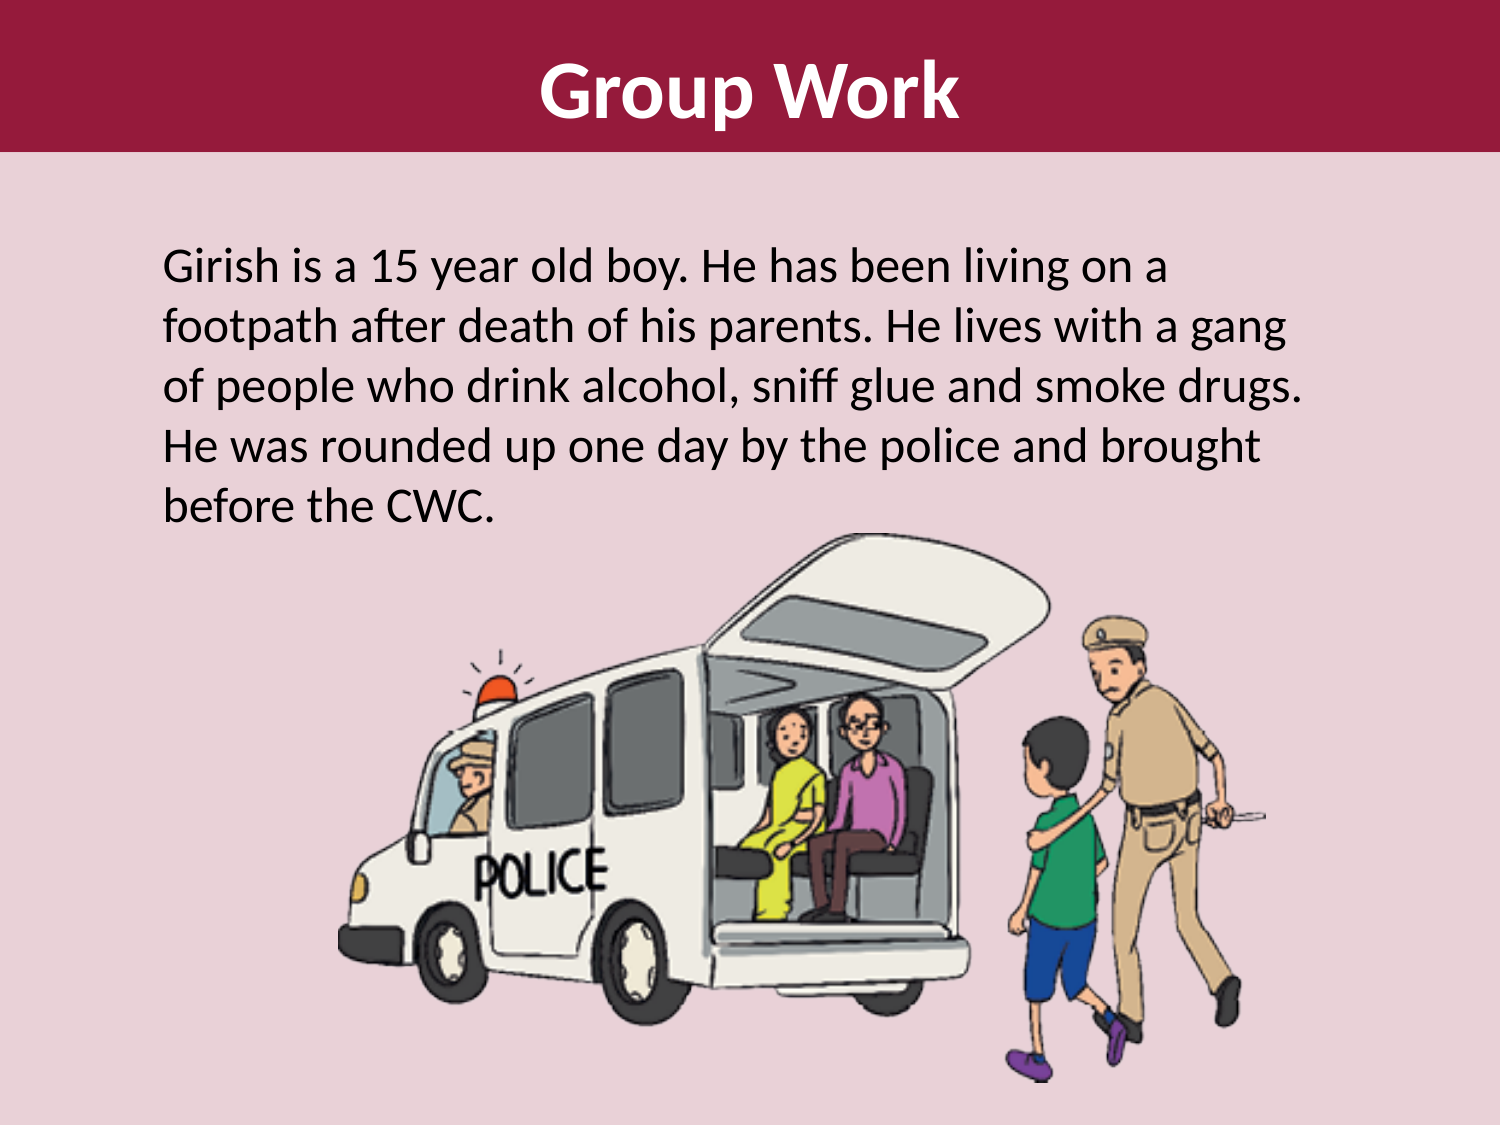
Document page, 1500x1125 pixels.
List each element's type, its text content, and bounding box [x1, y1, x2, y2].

text_box Group Work [0, 27, 1500, 128]
picture [337, 533, 1266, 1083]
list Girish is a 15 year old boy. He has been living on a footpath after death of his parents. He lives with a gang of people who drink alcohol, sniff glue and smoke drugs. He was rounded up one day by the police and brought before the CWC. [147, 224, 1353, 550]
